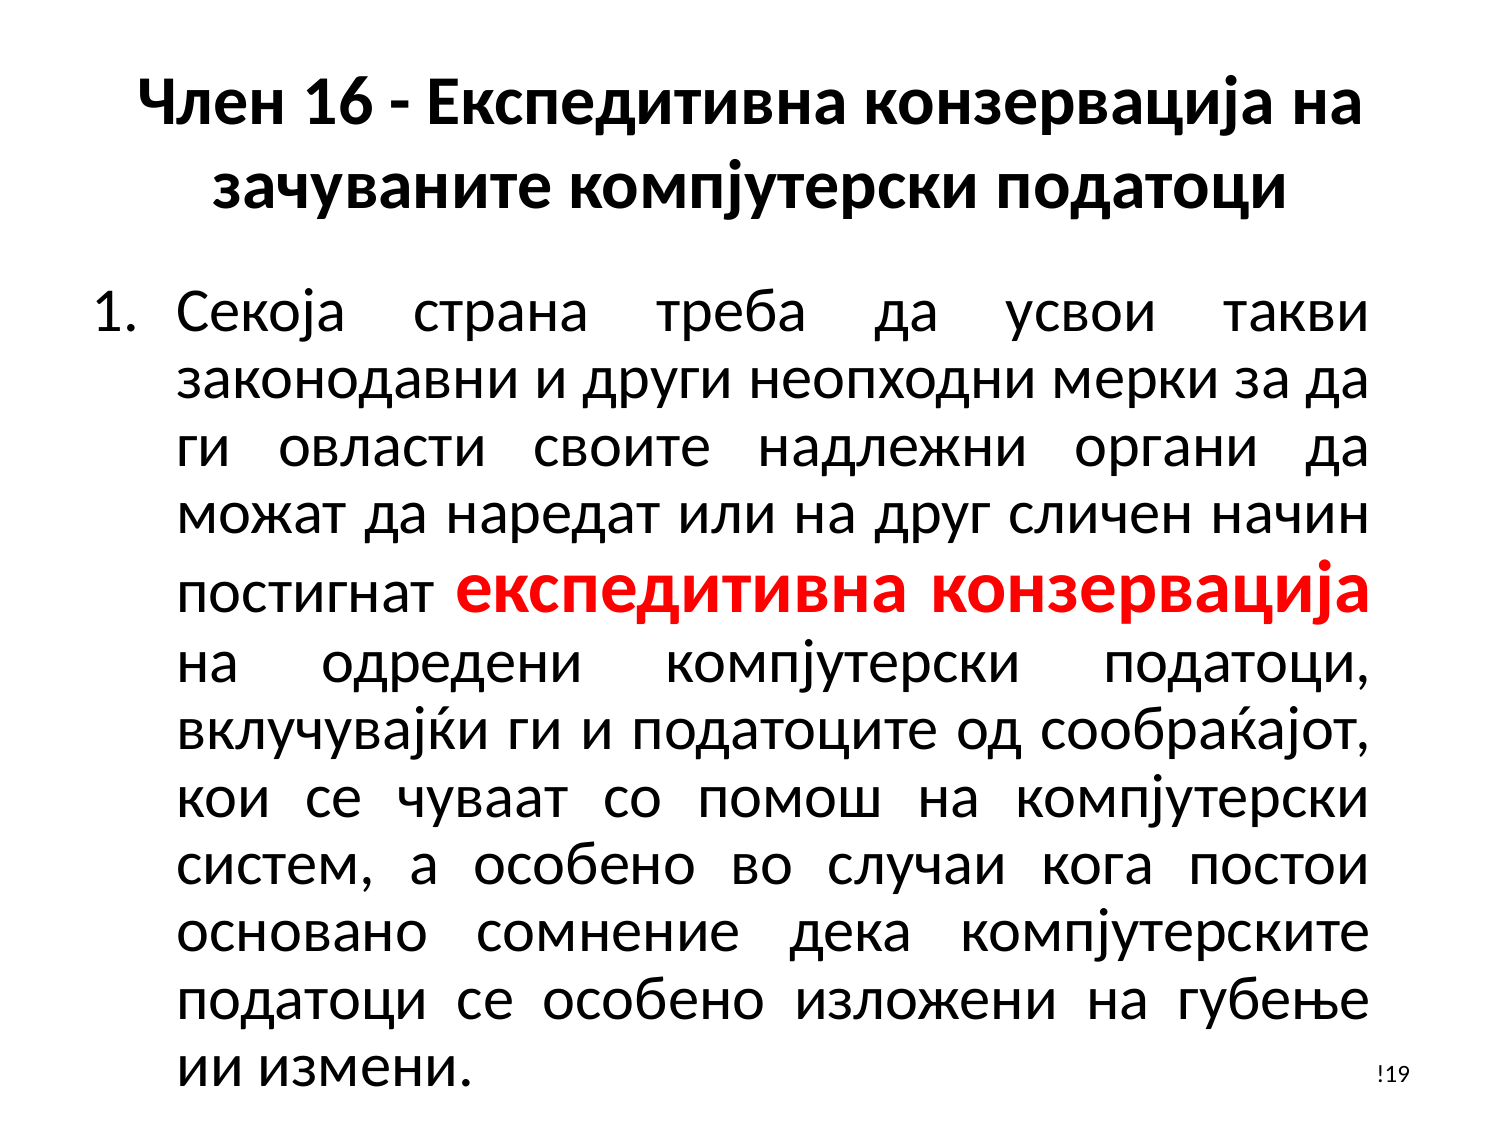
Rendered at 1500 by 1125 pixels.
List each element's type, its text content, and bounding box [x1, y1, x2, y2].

title Член 16 - Експедитивна конзервација на зачуваните компјутерски податоци [76, 44, 1426, 232]
list Секоја страна треба да усвои такви законодавни и други неопходни мерки за да ги овласти своите надлежни органи да можат да наредат или на друг сличен начин постигнат експедитивна конзервација на одредени компјутерски податоци, вклучувајќи ги и податоците од сообраќајот, кои се чуваат со помош на компјутерски систем, а особено во случаи кога постои основано сомнение дека компјутерските податоци се особено изложени на губење ии измени. [76, 269, 1388, 1002]
slide_number !19 [1074, 1042, 1425, 1103]
